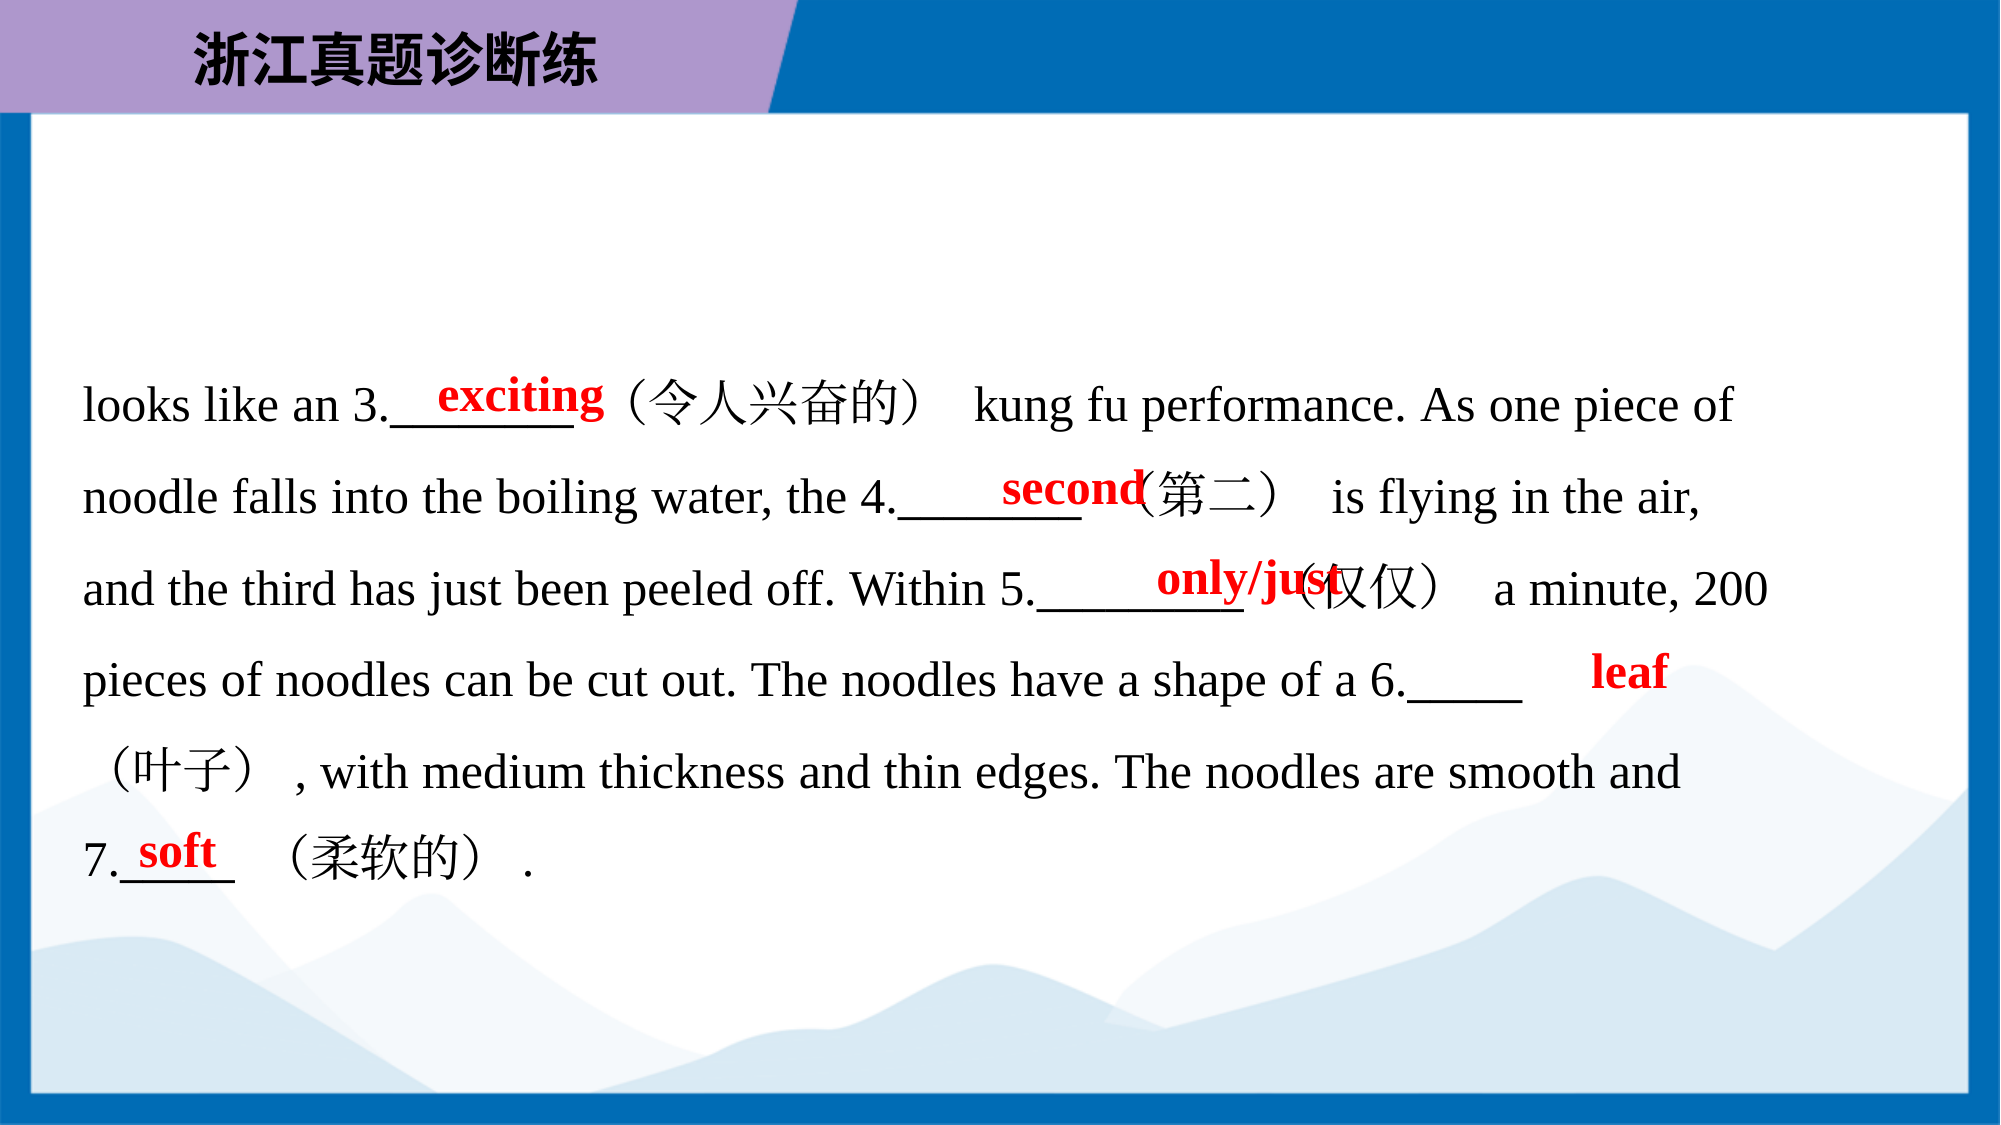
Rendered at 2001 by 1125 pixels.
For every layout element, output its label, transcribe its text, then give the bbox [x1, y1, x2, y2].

text_box looks like an 3.________ （令人兴奋的） kung fu performance. As one piece of noodle falls into the boiling water, the 4.________ （第二） is flying in the air, and the third has just been peeled off. Within 5._________ （仅仅） a minute, 200 pieces of noodles can be cut out. The noodles have a shape of a 6._____ （叶子）, with medium thickness and thin edges. The noodles are smooth and 7._____ （柔软的）. [82, 340, 1918, 877]
text_box soft [120, 790, 235, 869]
text_box second [983, 427, 1165, 506]
text_box exciting [419, 333, 623, 412]
picture [0, 0, 2000, 1125]
text_box only/just [1138, 516, 1361, 596]
text_box leaf [1573, 610, 1687, 690]
